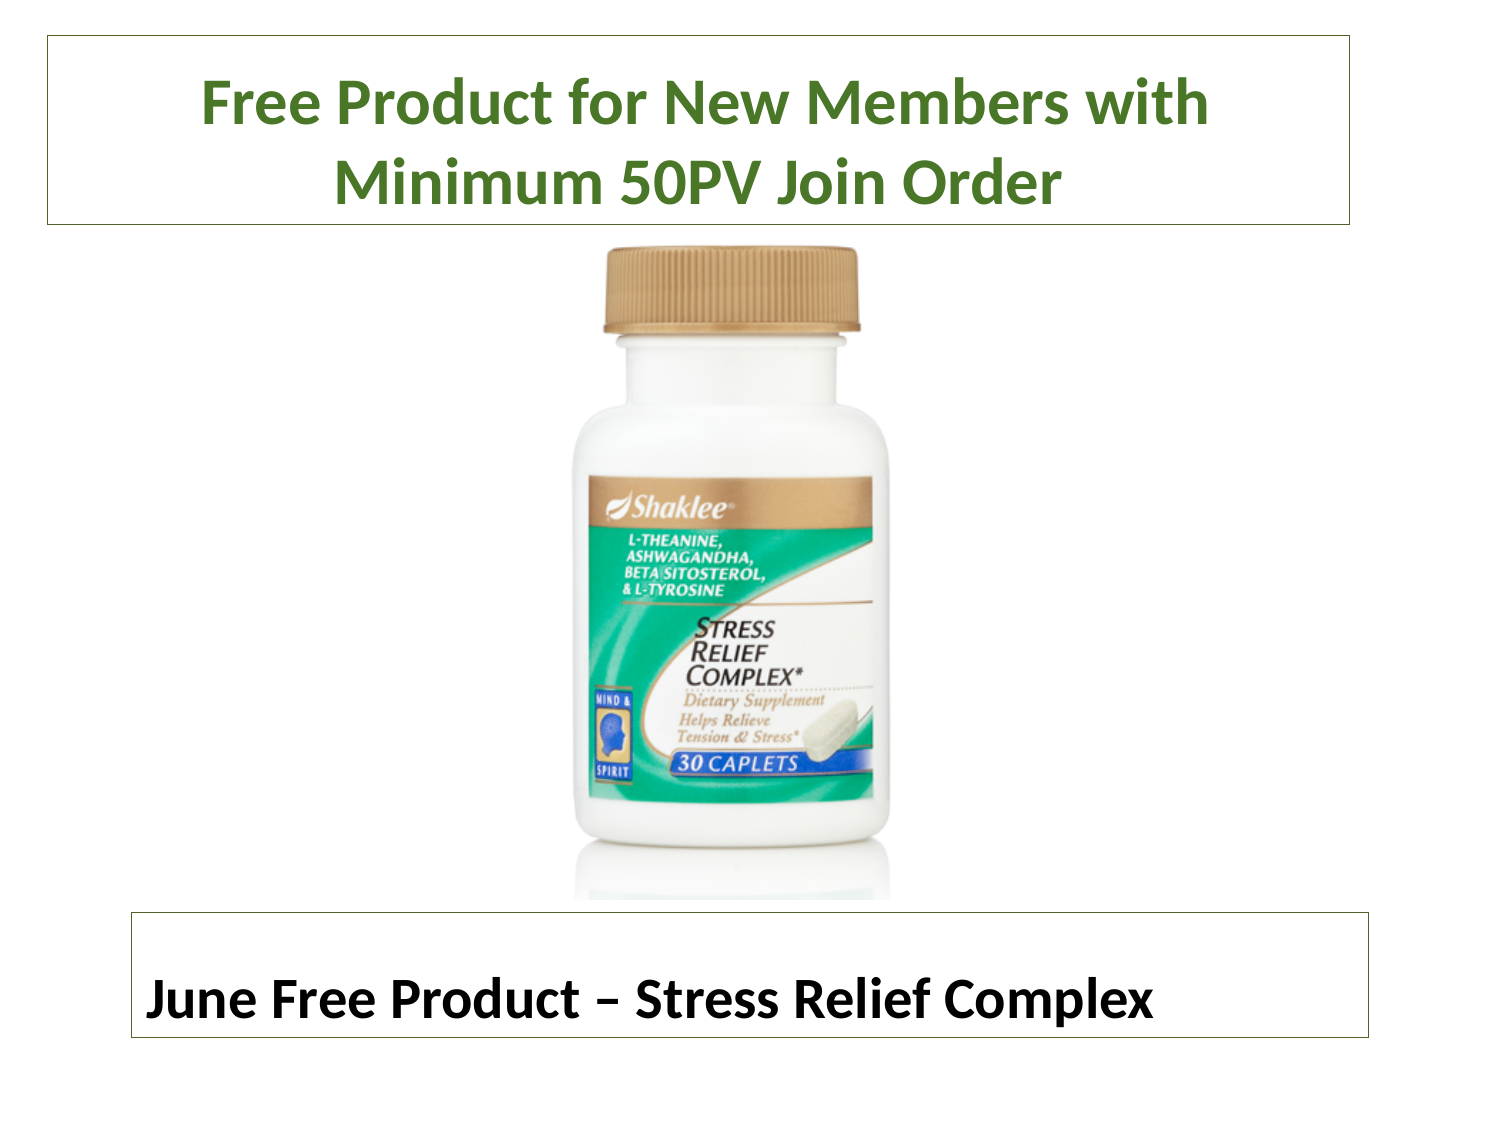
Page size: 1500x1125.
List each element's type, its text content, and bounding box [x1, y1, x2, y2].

text_box Free Product for New Members with Minimum 50PV Join Order [47, 35, 1350, 225]
title June Free Product – Stress Relief Complex [131, 912, 1369, 1038]
picture [374, 237, 1088, 900]
